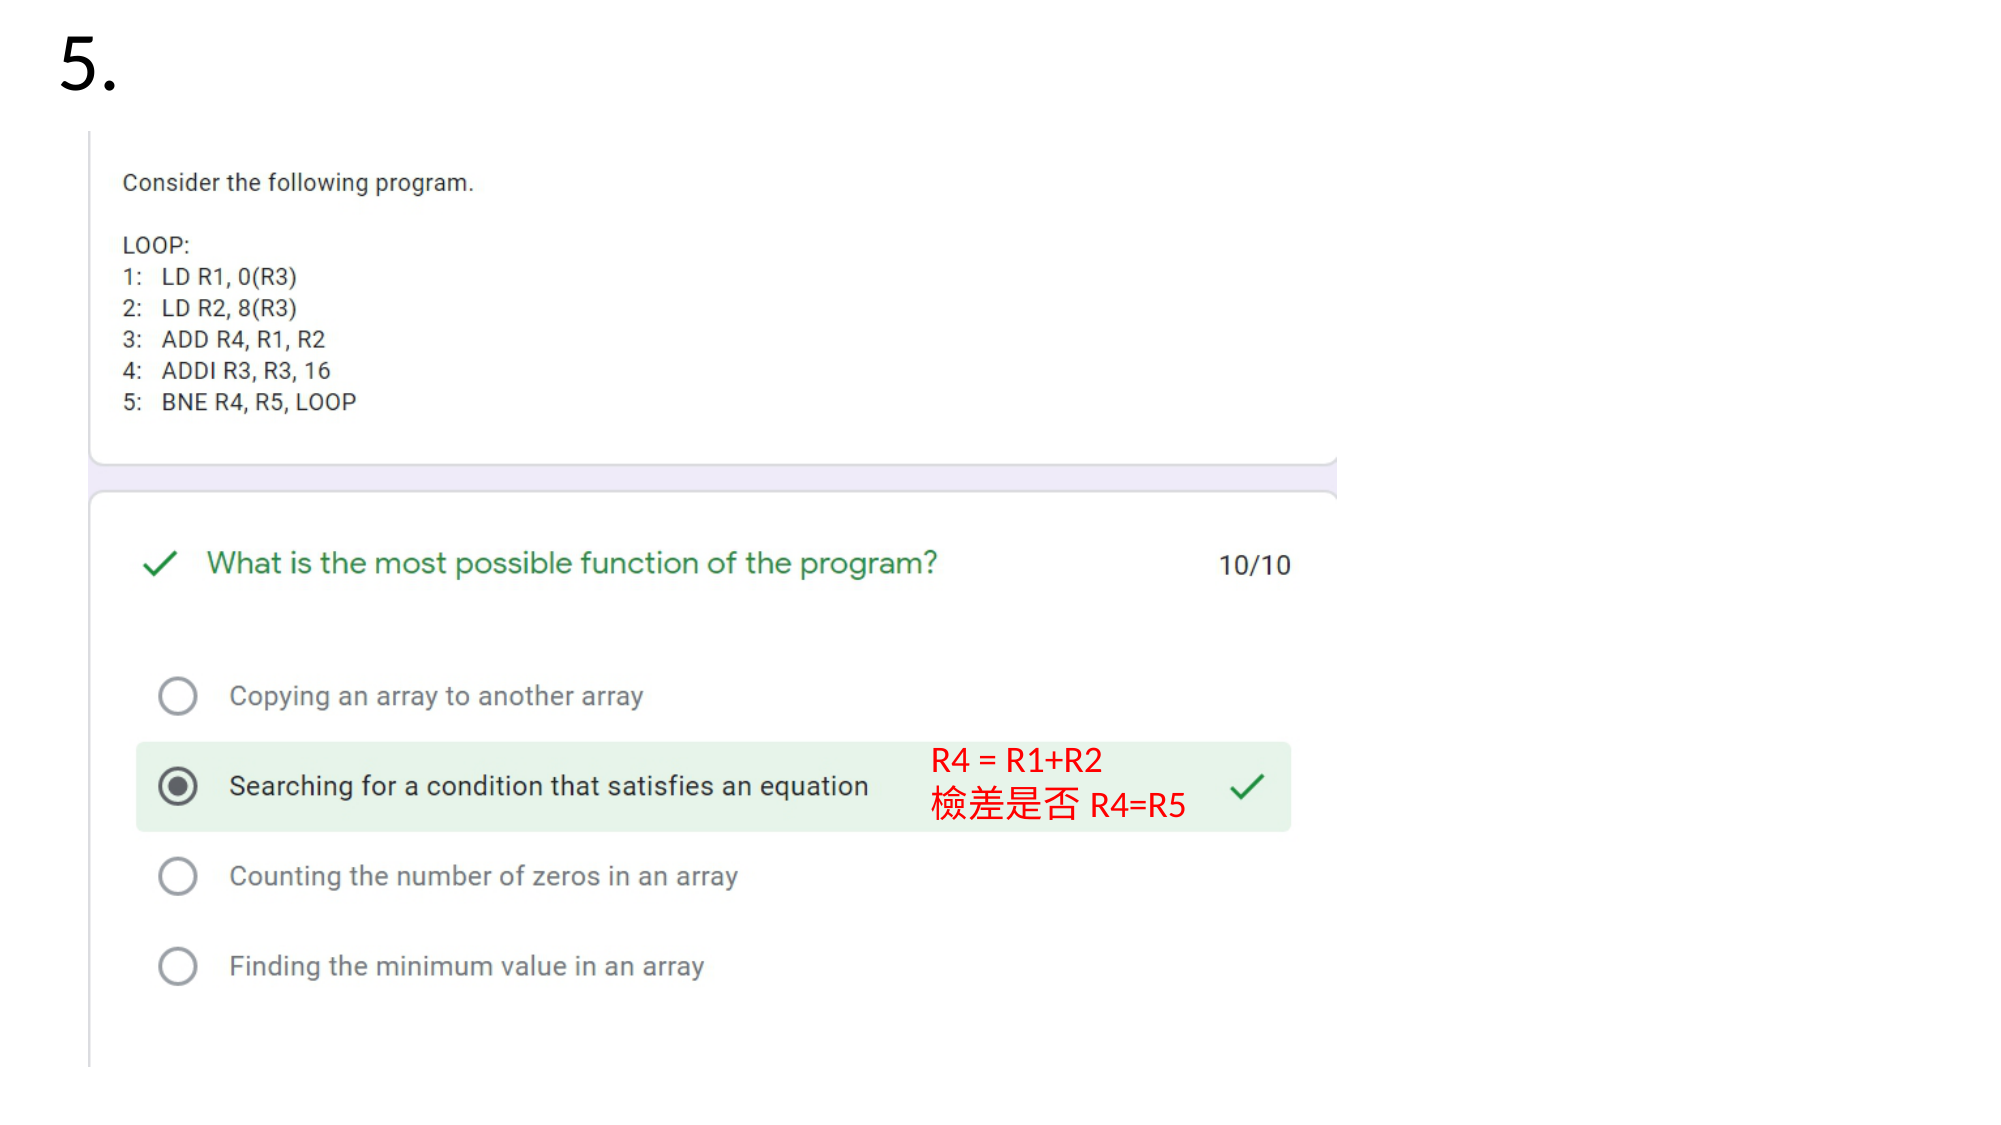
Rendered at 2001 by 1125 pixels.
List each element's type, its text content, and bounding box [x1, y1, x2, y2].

text_box 5. [42, 0, 136, 115]
picture [88, 131, 1337, 1067]
